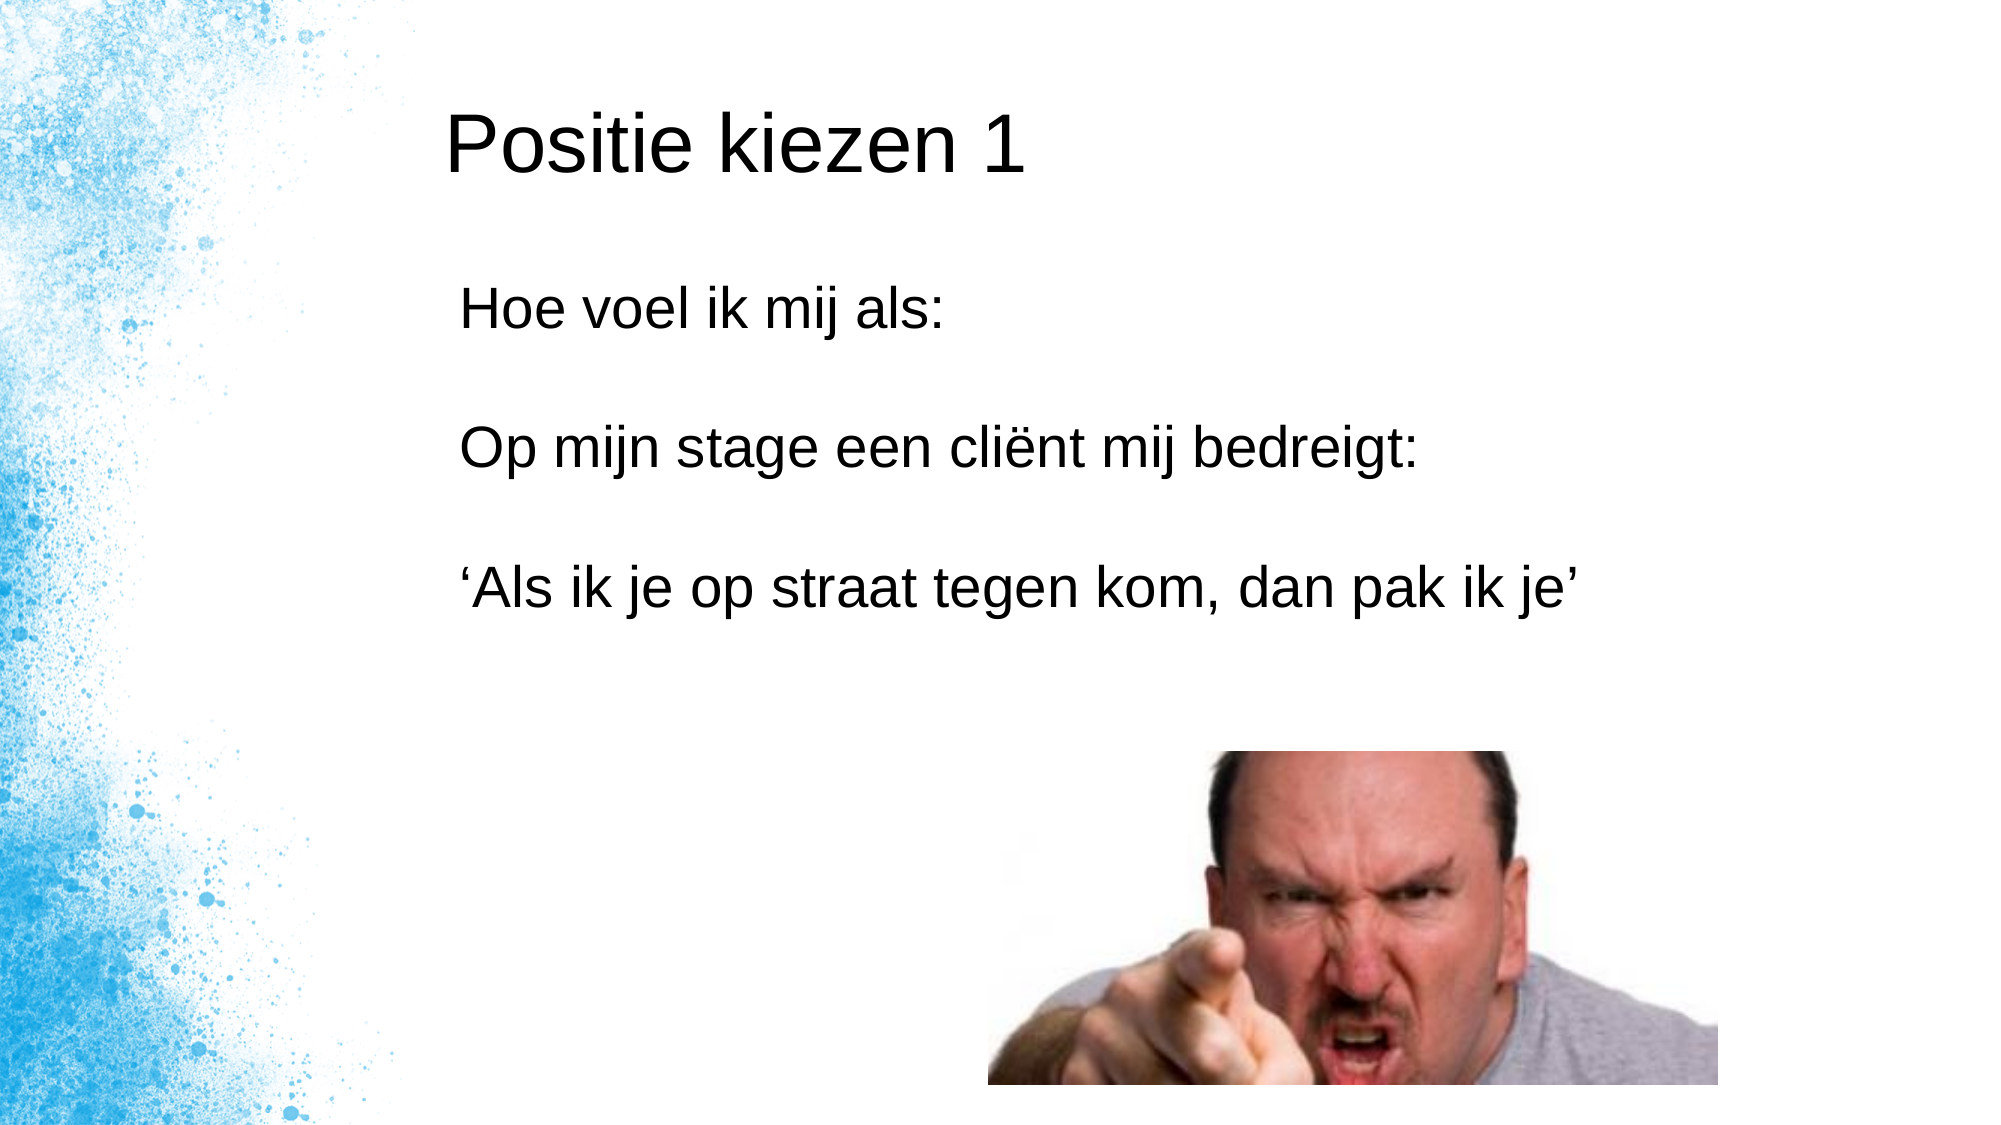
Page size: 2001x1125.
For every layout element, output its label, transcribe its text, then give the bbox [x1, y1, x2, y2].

text_box Positie kiezen 1 [445, 45, 1676, 233]
picture [988, 751, 1718, 1085]
text_box Hoe voel ik mij als: Op mijn stage een cliënt mij bedreigt: ‘Als ik je op straat tegen kom, dan pak ik je’ [445, 262, 1676, 1005]
picture [0, 0, 415, 1125]
